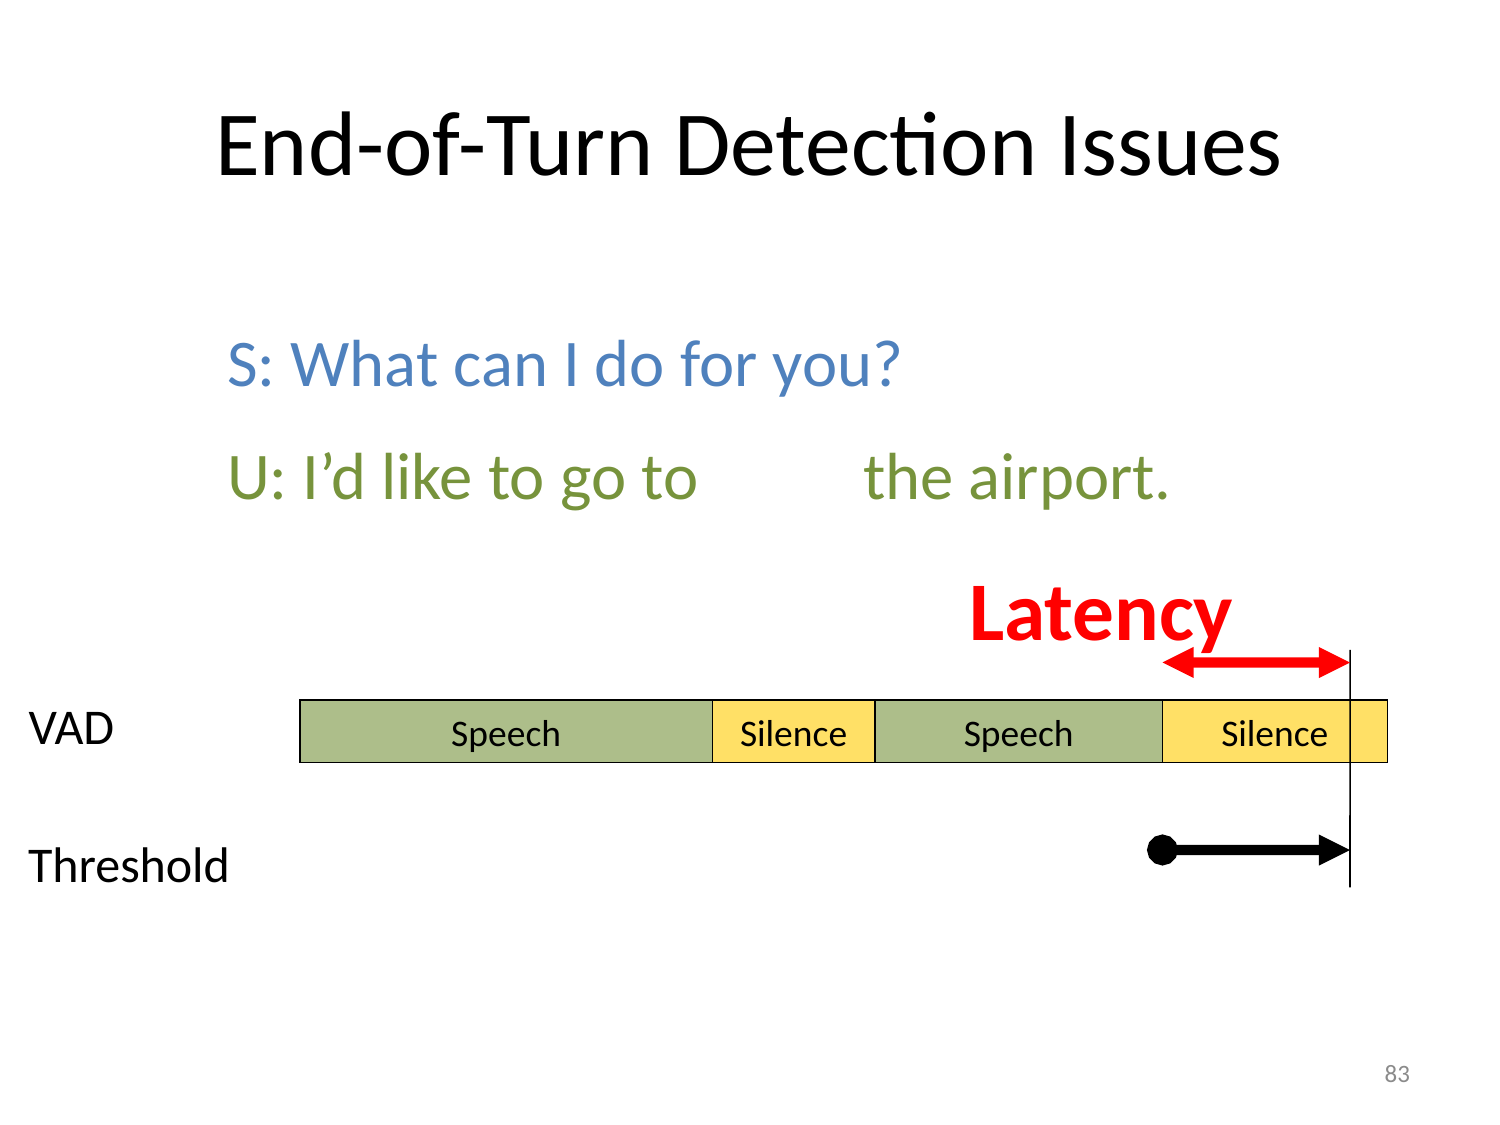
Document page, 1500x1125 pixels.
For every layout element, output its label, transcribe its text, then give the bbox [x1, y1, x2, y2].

slide_number 83 [1074, 1042, 1425, 1103]
text_box Silence [1162, 699, 1350, 763]
text_box Threshold [13, 824, 246, 900]
text_box Speech [874, 699, 1162, 763]
text_box S: What can I do for you? U: I’d like to go to the airport. [212, 312, 1400, 521]
text_box Silence [1351, 699, 1388, 763]
text_box Silence [712, 699, 874, 763]
text_box Speech [300, 699, 712, 763]
text_box [1162, 656, 1351, 669]
text_box VAD [13, 687, 130, 763]
text_box Latency [954, 549, 1249, 665]
title End-of-Turn Detection Issues [75, 45, 1425, 233]
text_box [1156, 843, 1350, 857]
